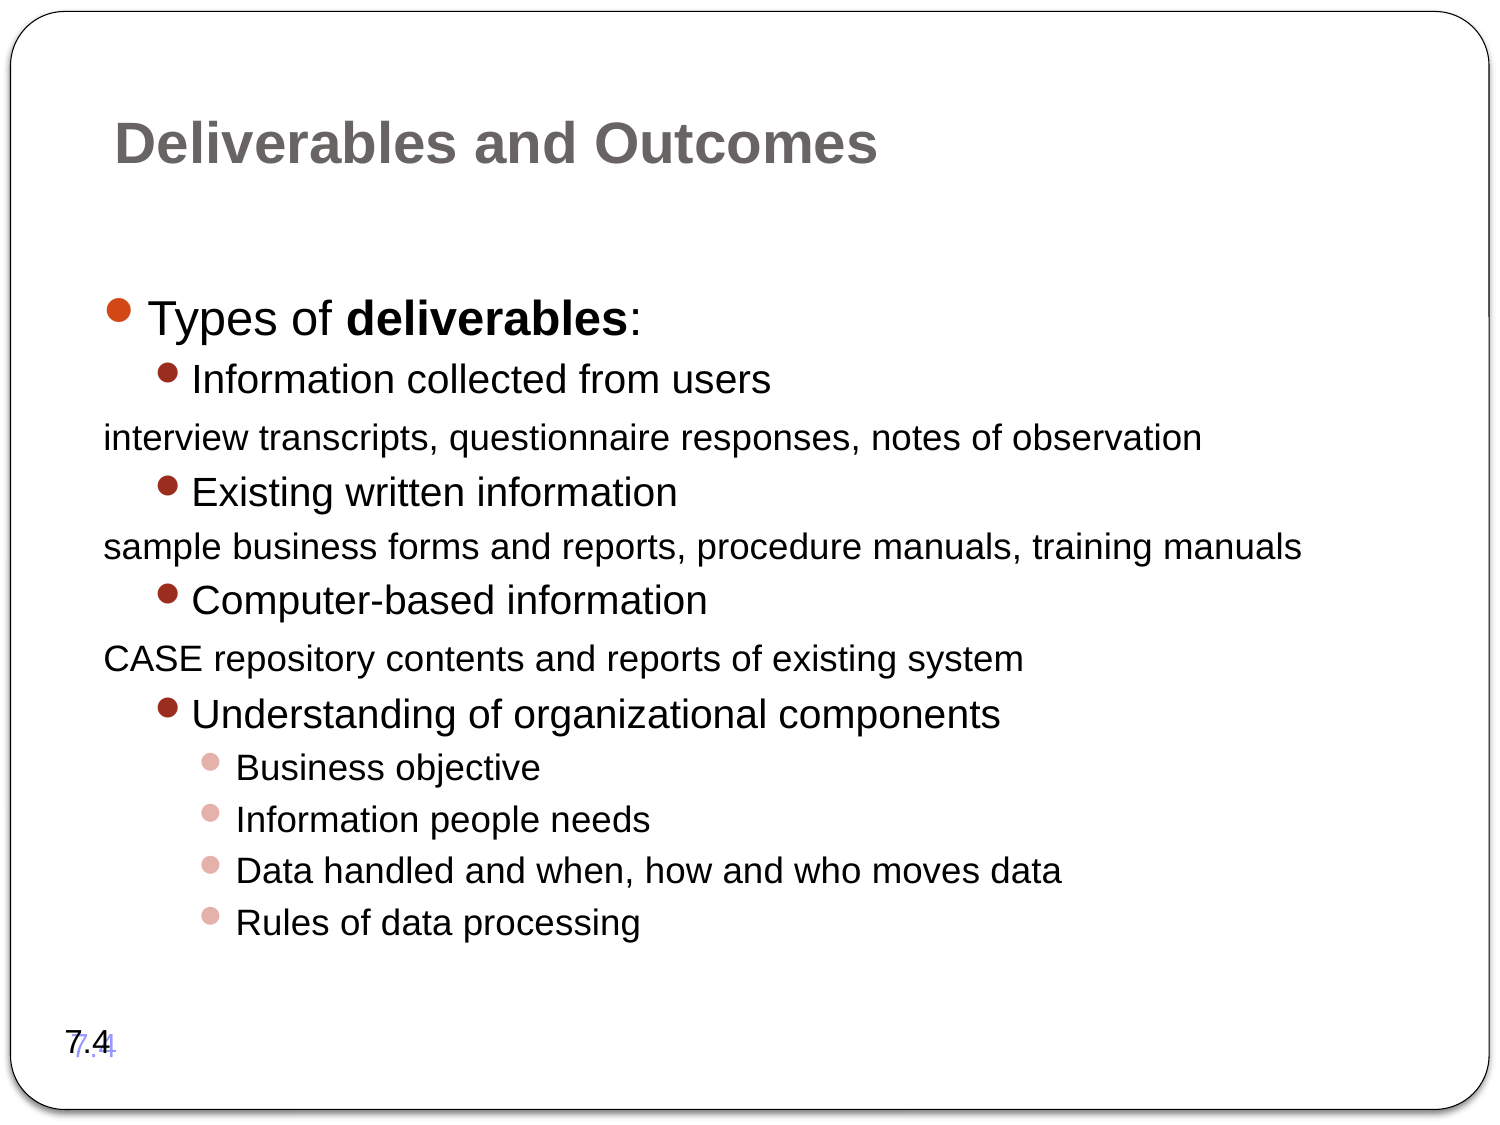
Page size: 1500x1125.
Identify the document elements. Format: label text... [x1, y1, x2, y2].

text_box 7.4 [37, 1012, 138, 1107]
title Deliverables and Outcomes [99, 90, 1375, 191]
list Types of deliverables: Information collected from users interview transcripts, questionnaire responses, notes of observation Existing written information sample business forms and reports, procedure manuals, training manuals Computer-based information CASE repository contents and reports of existing system Understanding of organizational components Business objective Information people needs Data handled and when, how and who moves data Rules of data processing [88, 278, 1500, 954]
